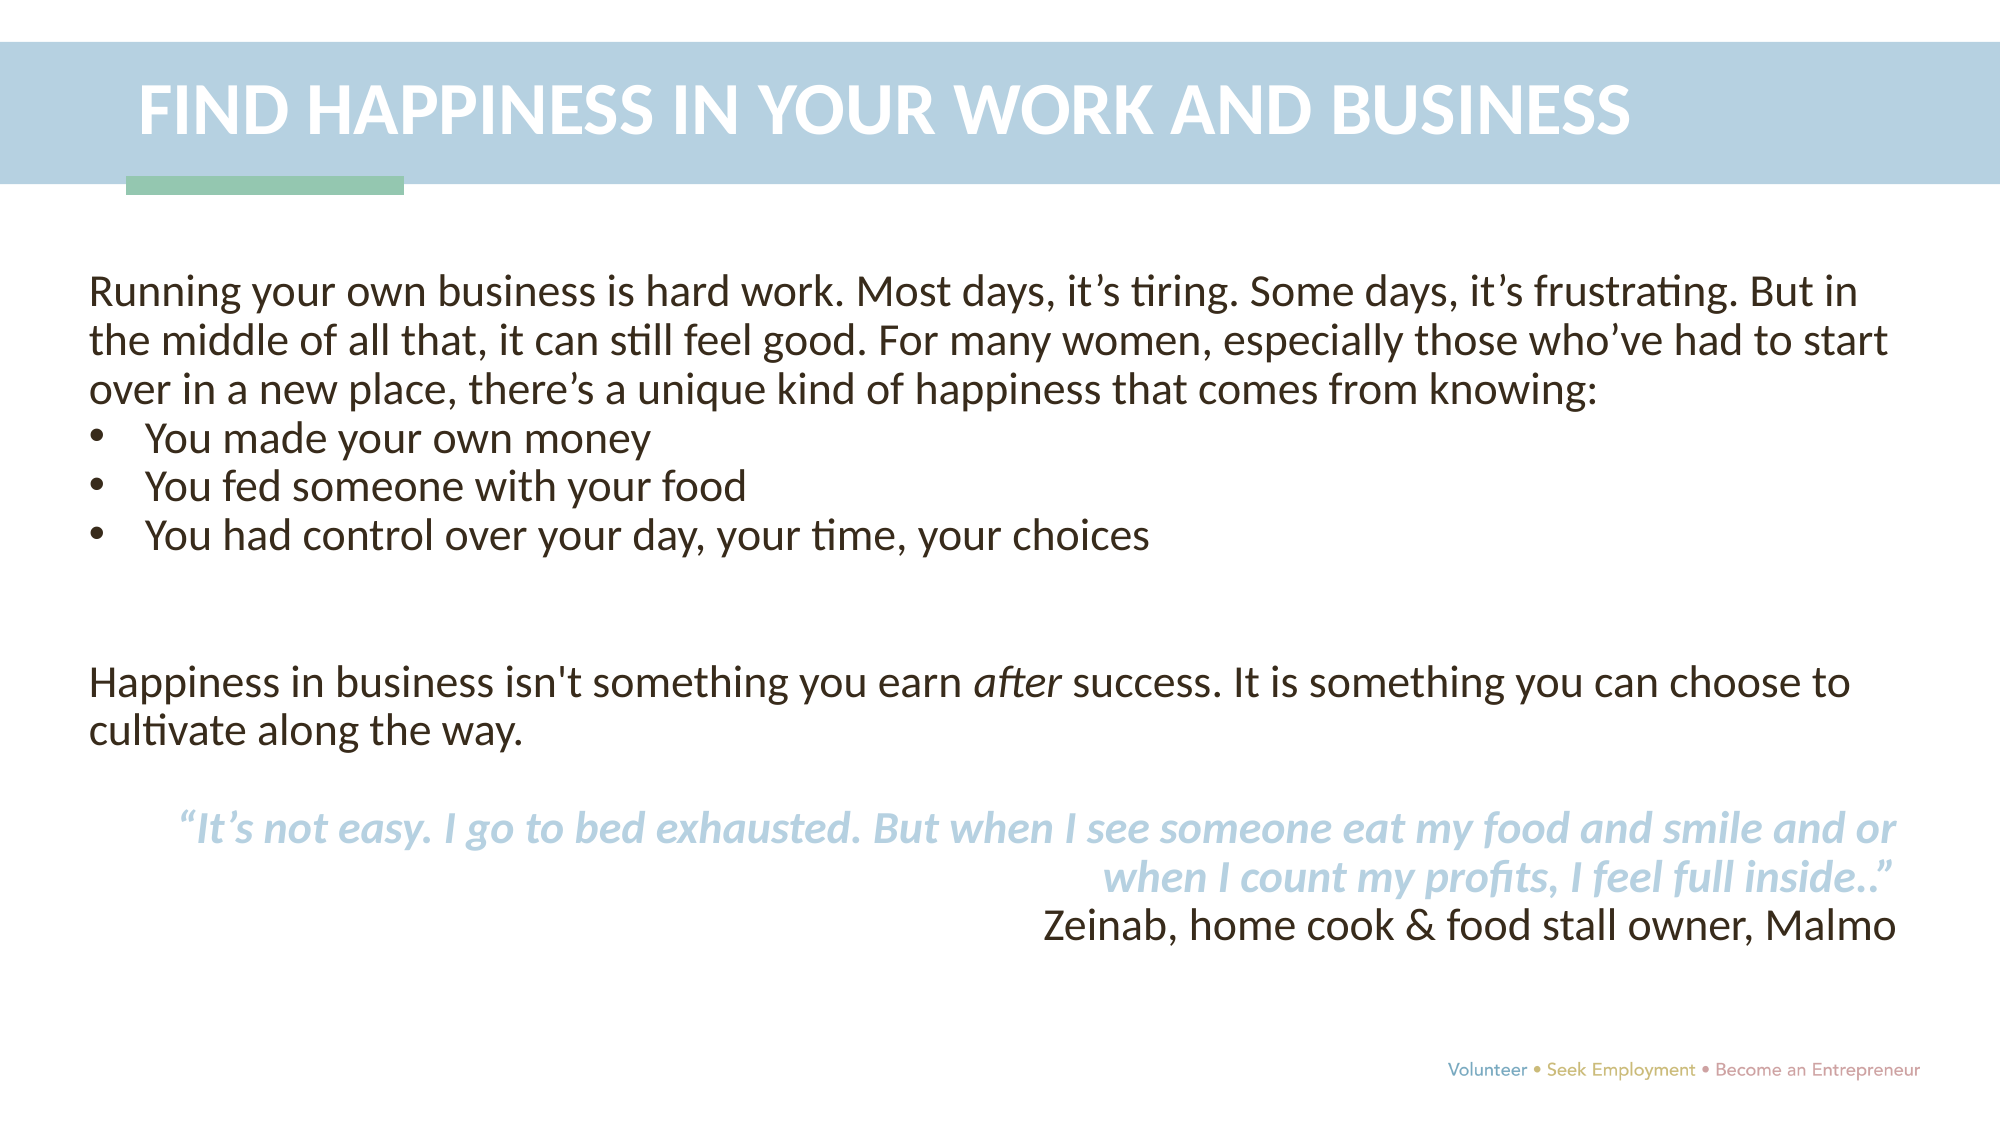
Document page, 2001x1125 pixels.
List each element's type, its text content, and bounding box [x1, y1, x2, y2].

text_box Running your own business is hard work. Most days, it’s tiring. Some days, it’s frustrating. But in the middle of all that, it can still feel good. For many women, especially those who’ve had to start over in a new place, there’s a unique kind of happiness that comes from knowing: You made your own money You fed someone with your food You had control over your day, your time, your choices Happiness in business isn't something you earn after success. It is something you can choose to cultivate along the way. “It’s not easy. I go to bed exhausted. But when I see someone eat my food and smile and or when I count my profits, I feel full inside..” Zeinab, home cook & food stall owner, Malmo [73, 259, 1913, 947]
picture [1418, 1046, 1971, 1103]
list FIND HAPPINESS IN YOUR WORK AND BUSINESS [123, 51, 1913, 170]
